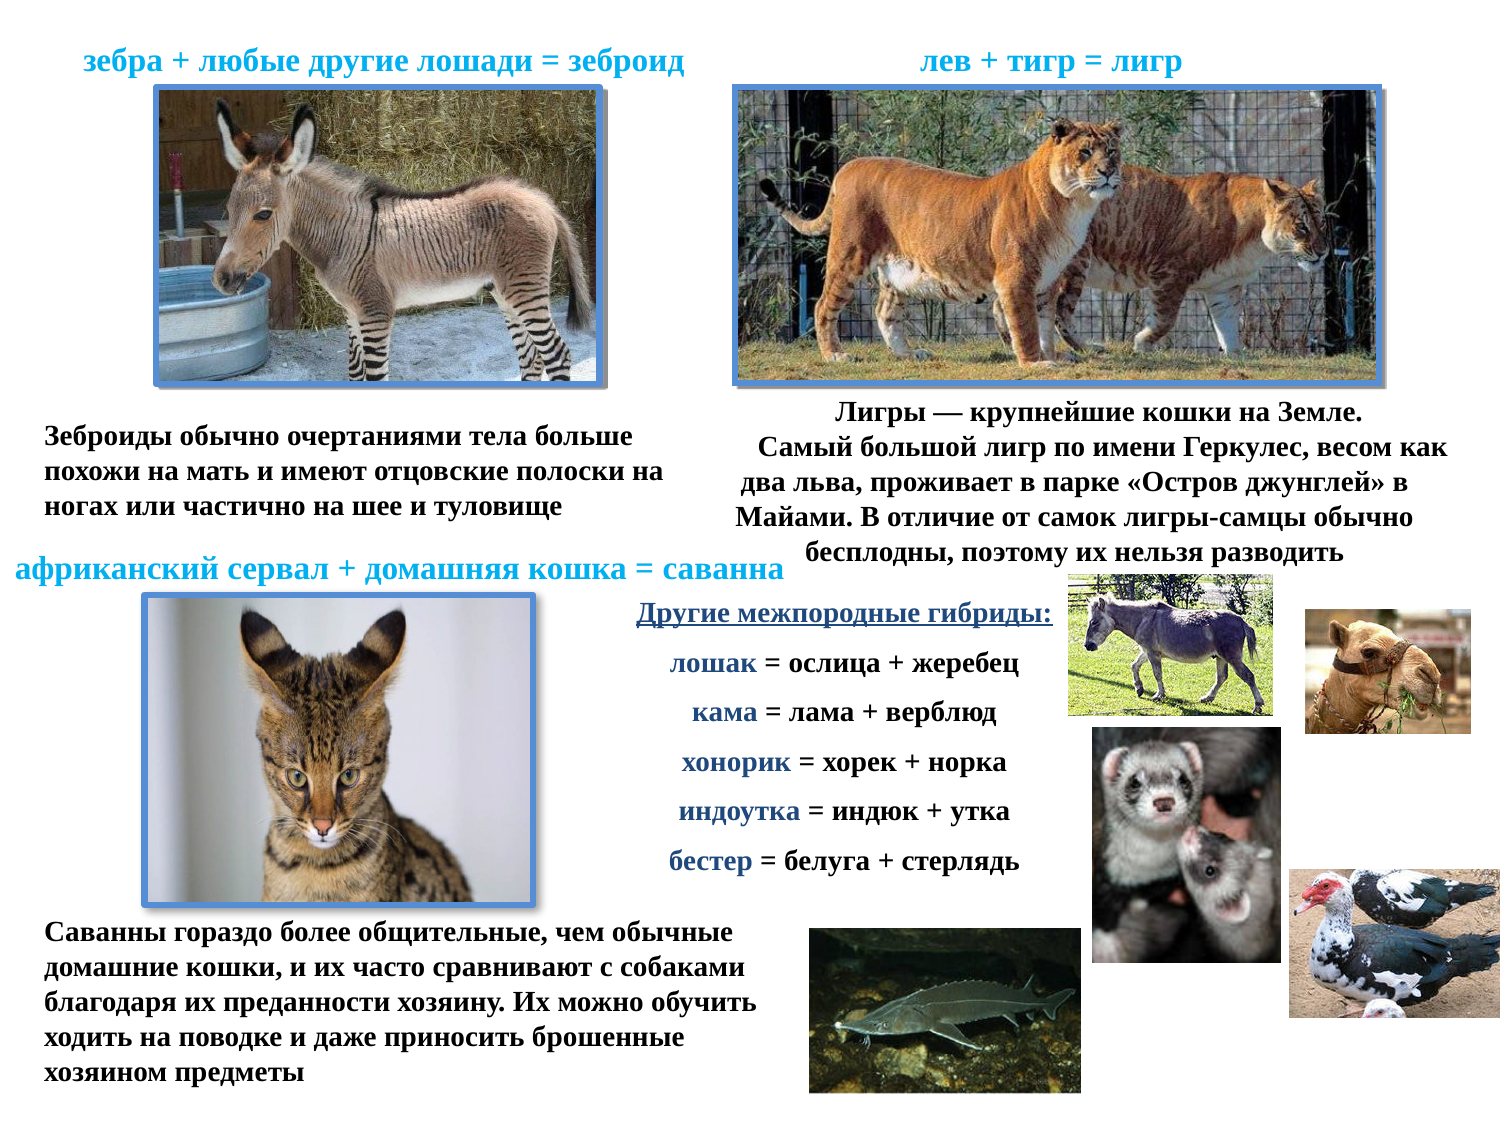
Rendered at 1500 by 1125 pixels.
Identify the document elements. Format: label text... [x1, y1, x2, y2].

text_box лев + тигр = лигр [905, 30, 1199, 84]
picture [737, 89, 1377, 381]
picture [1288, 869, 1500, 1019]
text_box африканский сервал + домашняя кошка = саванна [0, 538, 827, 594]
picture [1092, 727, 1281, 963]
picture [808, 928, 1081, 1094]
picture [1068, 573, 1274, 717]
text_box Лигры — крупнейшие кошки на Земле. Самый большой лигр по имени Геркулес, весом как два льва, проживает в парке «Остров джунглей» в Майами. В отличие от самок лигры-самцы обычно бесплодны, поэтому их нельзя разводить [667, 385, 1483, 575]
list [147, 597, 531, 903]
text_box Зеброиды обычно очертаниями тела больше похожи на мать и имеют отцовские полоски на ногах или частично на шее и туловище [29, 408, 667, 529]
picture [1304, 609, 1471, 734]
text_box Другие межпородные гибриды: лошак = ослица + жеребец кама = лама + верблюд хонорик = хорек + норка индоутка = индюк + утка бестер = белуга + стерлядь [620, 586, 1069, 884]
text_box Саванны гораздо более общительные, чем обычные домашние кошки, и их часто сравнивают с собаками благодаря их преданности хозяину. Их можно обучить ходить на поводке и даже приносить брошенные хозяином предметы [29, 905, 780, 1095]
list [159, 89, 597, 382]
text_box зебра + любые другие лошади = зеброид [68, 30, 701, 86]
